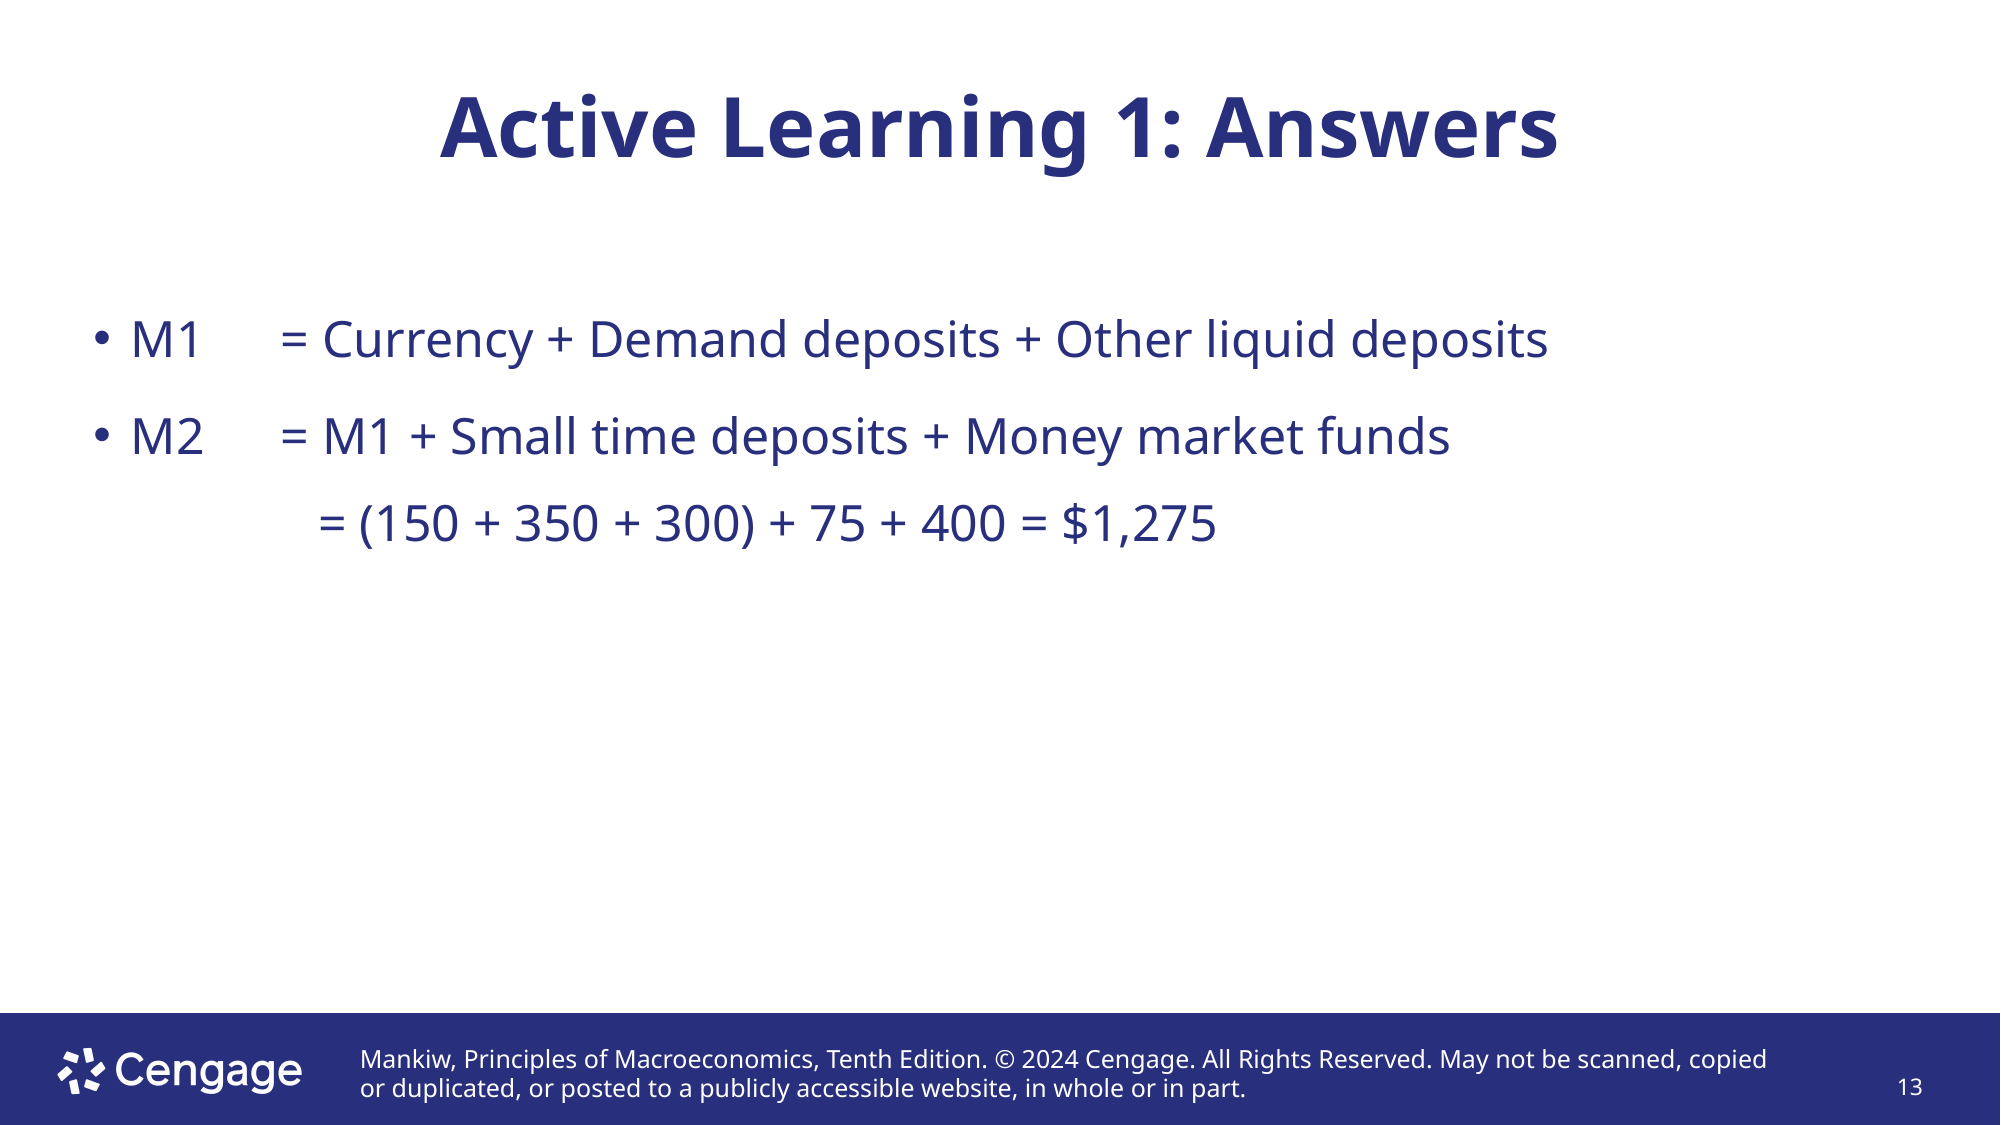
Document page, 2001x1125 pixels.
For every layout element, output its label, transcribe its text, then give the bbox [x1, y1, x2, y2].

list M1 = Currency + Demand deposits + Other liquid deposits M2 = M1 + Small time deposits + Money market funds = (150 + 350 + 300) + 75 + 400 = $1,275 [78, 299, 1923, 1014]
title Active Learning 1: Answers [78, 77, 1923, 278]
picture [30, 1020, 329, 1122]
